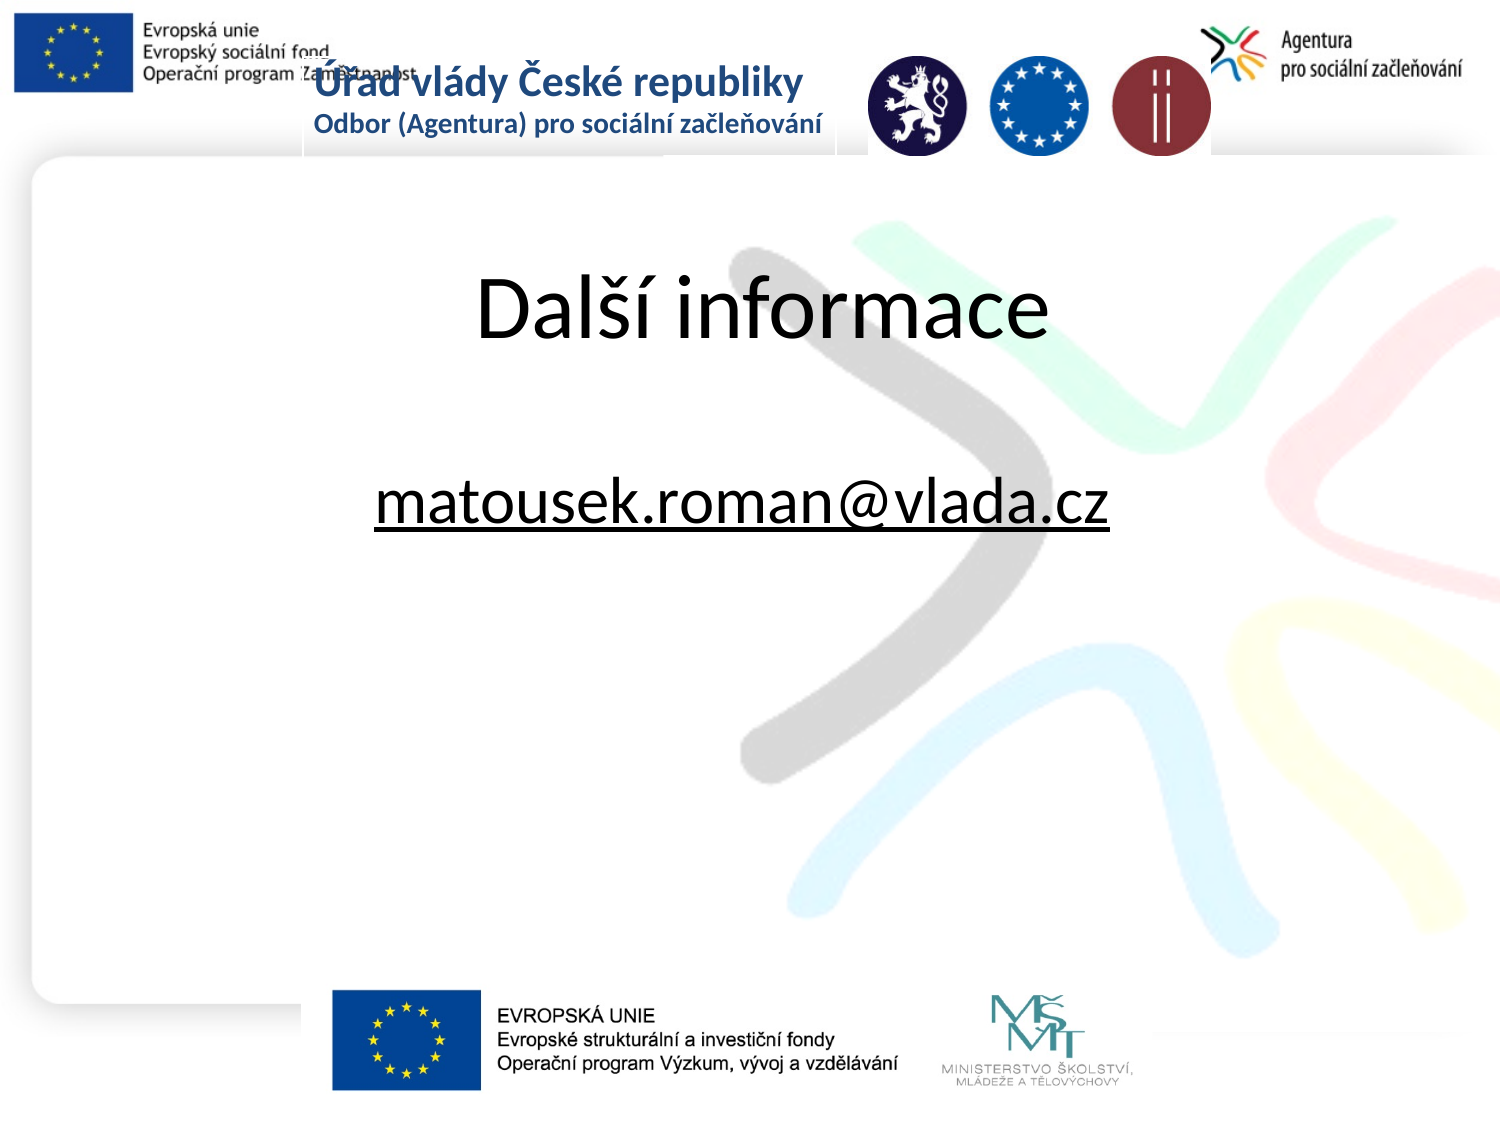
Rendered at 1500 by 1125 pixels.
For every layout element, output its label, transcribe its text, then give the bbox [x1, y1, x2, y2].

picture [304, 58, 835, 172]
picture [0, 0, 1500, 1125]
list matousek.roman@vlada.cz [75, 262, 1425, 1005]
title Další informace [88, 208, 1439, 396]
